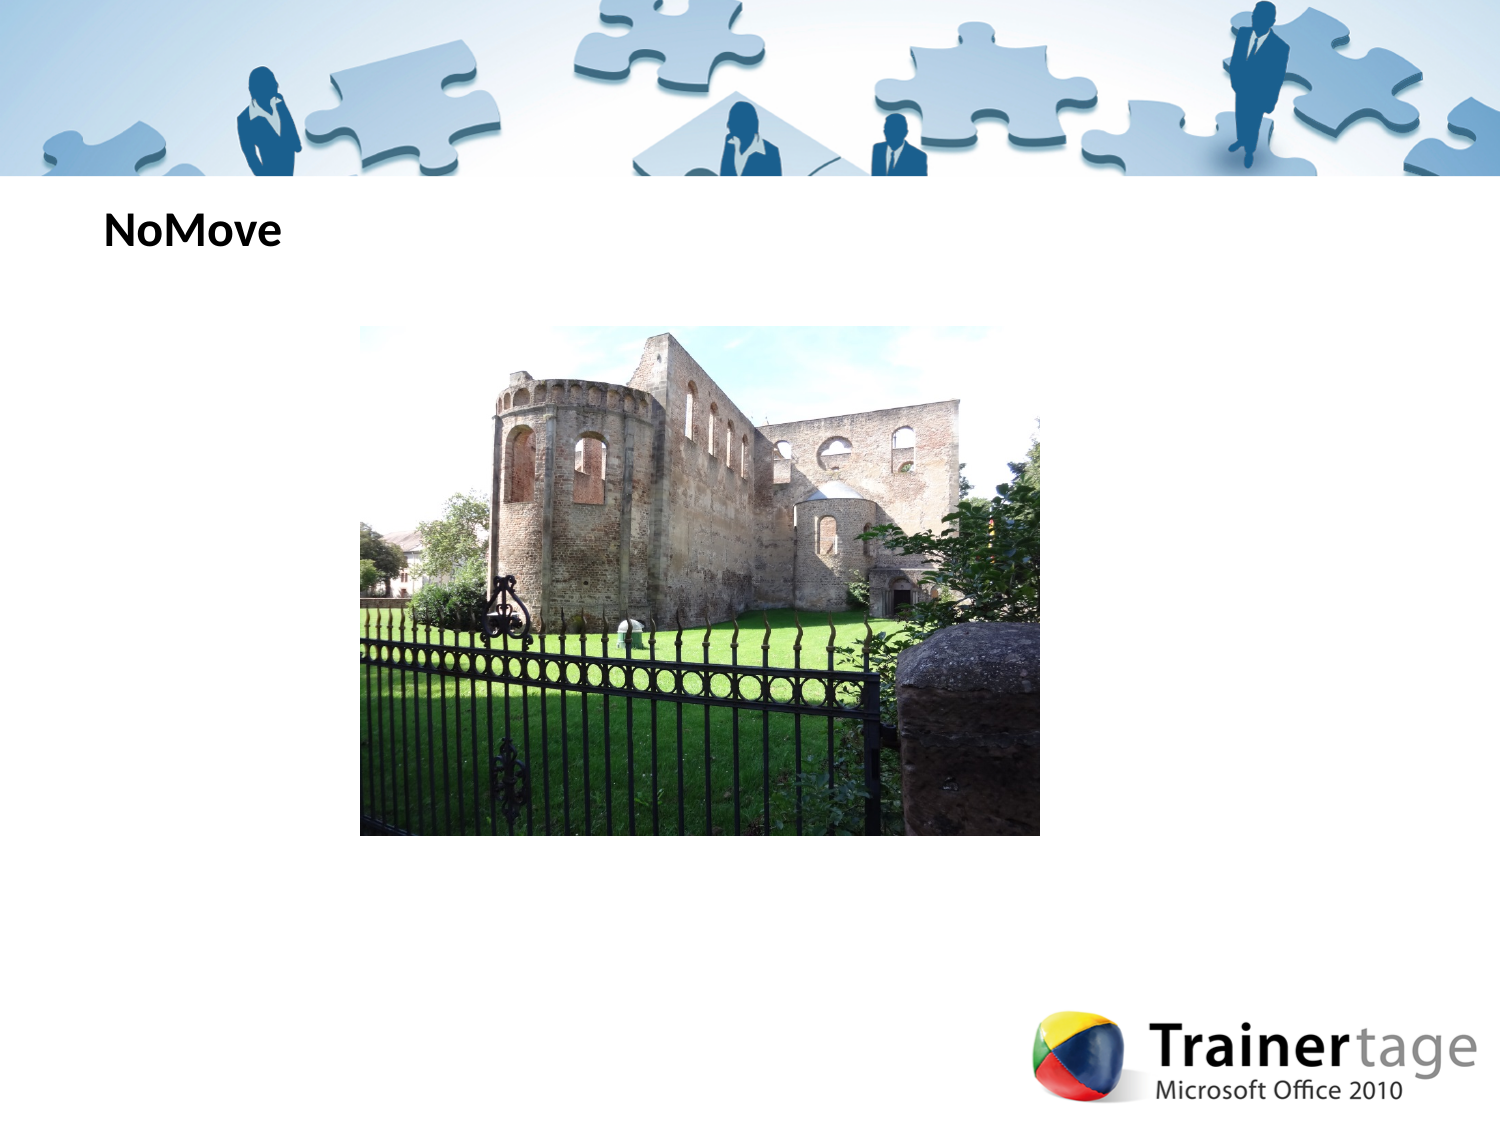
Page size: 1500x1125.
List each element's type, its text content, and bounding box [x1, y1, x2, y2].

title NoMove [88, 189, 1409, 293]
picture [0, 0, 1500, 1125]
